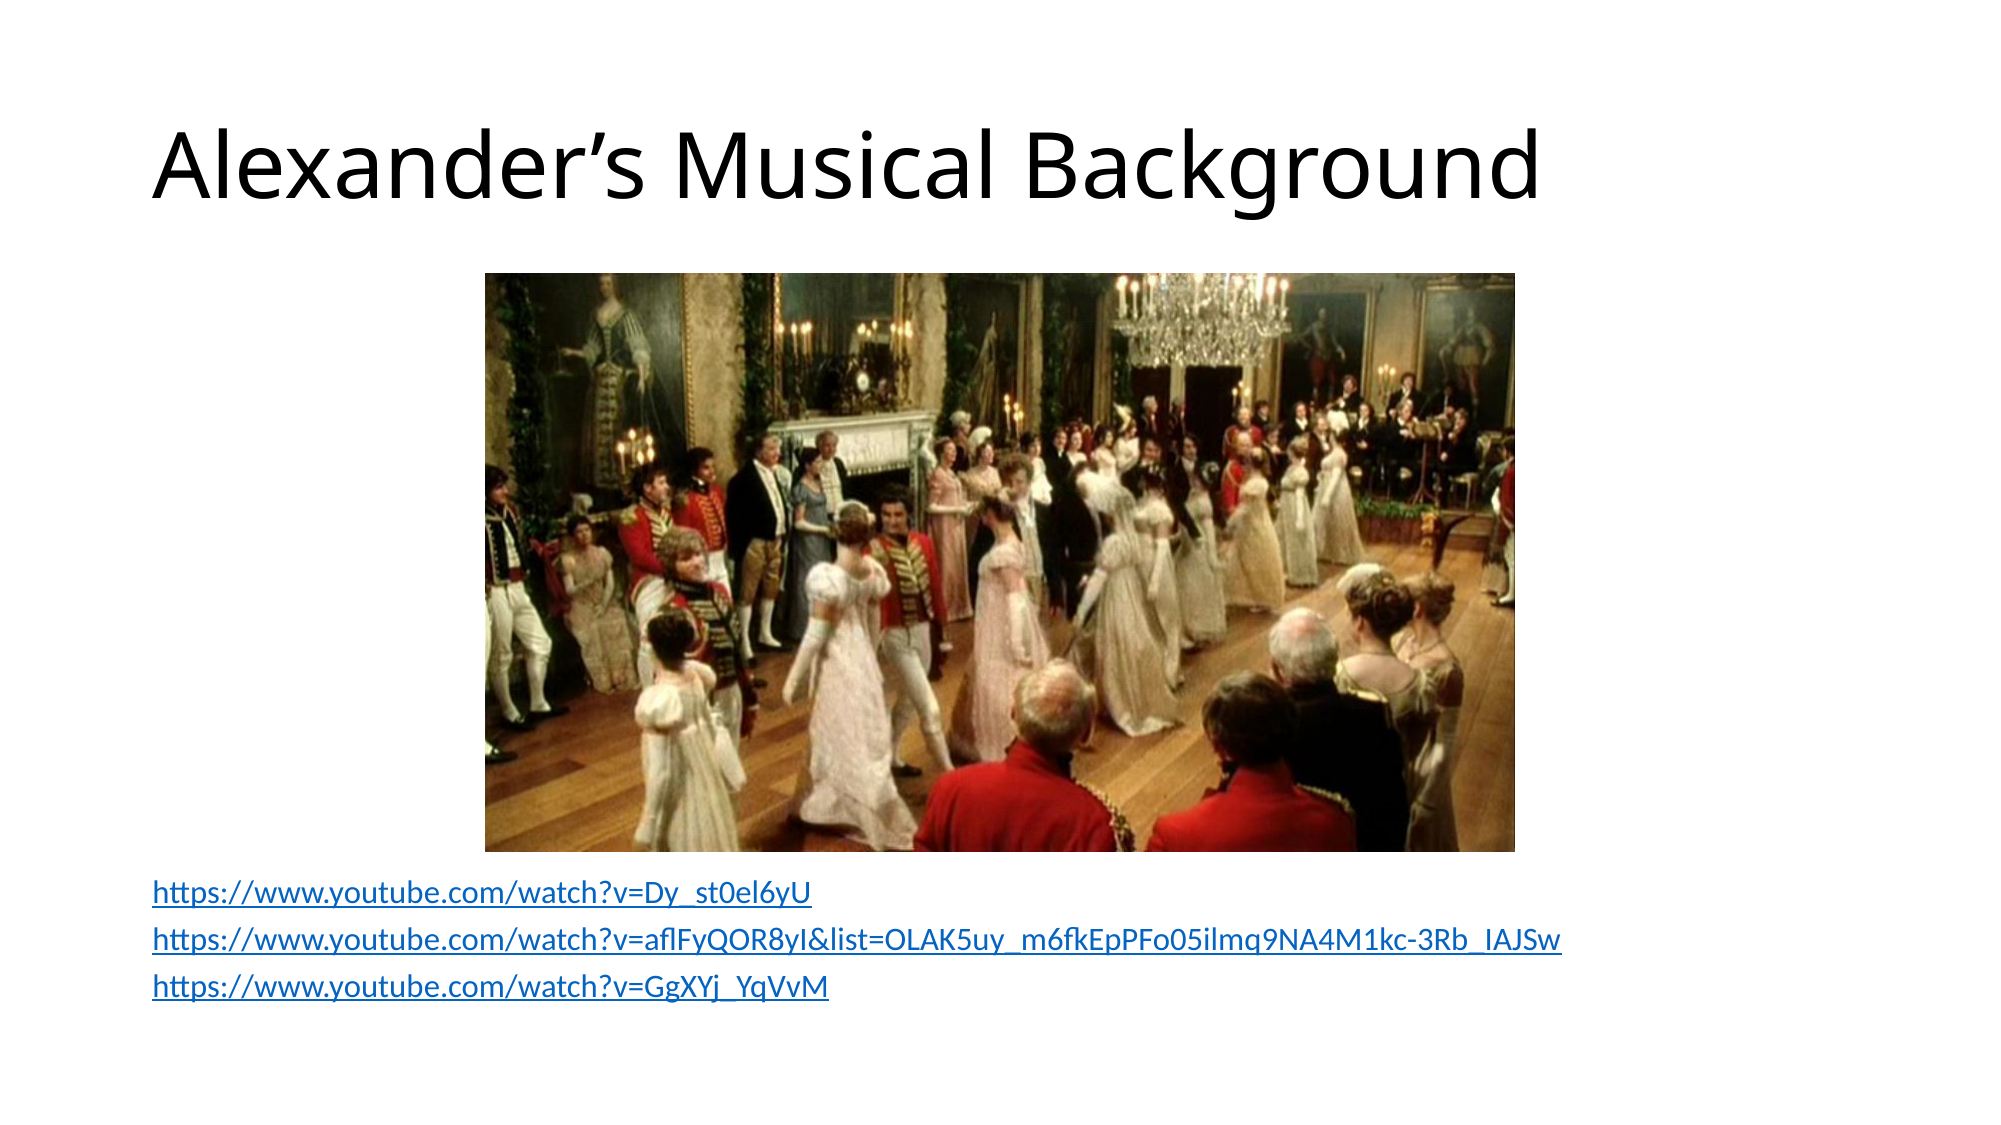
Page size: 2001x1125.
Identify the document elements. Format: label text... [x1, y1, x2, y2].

picture [485, 273, 1515, 852]
list https://www.youtube.com/watch?v=Dy_st0el6yU https://www.youtube.com/watch?v=aflFyQOR8yI&list=OLAK5uy_m6fkEpPFo05ilmq9NA4M1kc-3Rb_IAJSw https://www.youtube.com/watch?v=GgXYj_YqVvM [137, 868, 1863, 1014]
title Alexander’s Musical Background [137, 59, 1863, 278]
